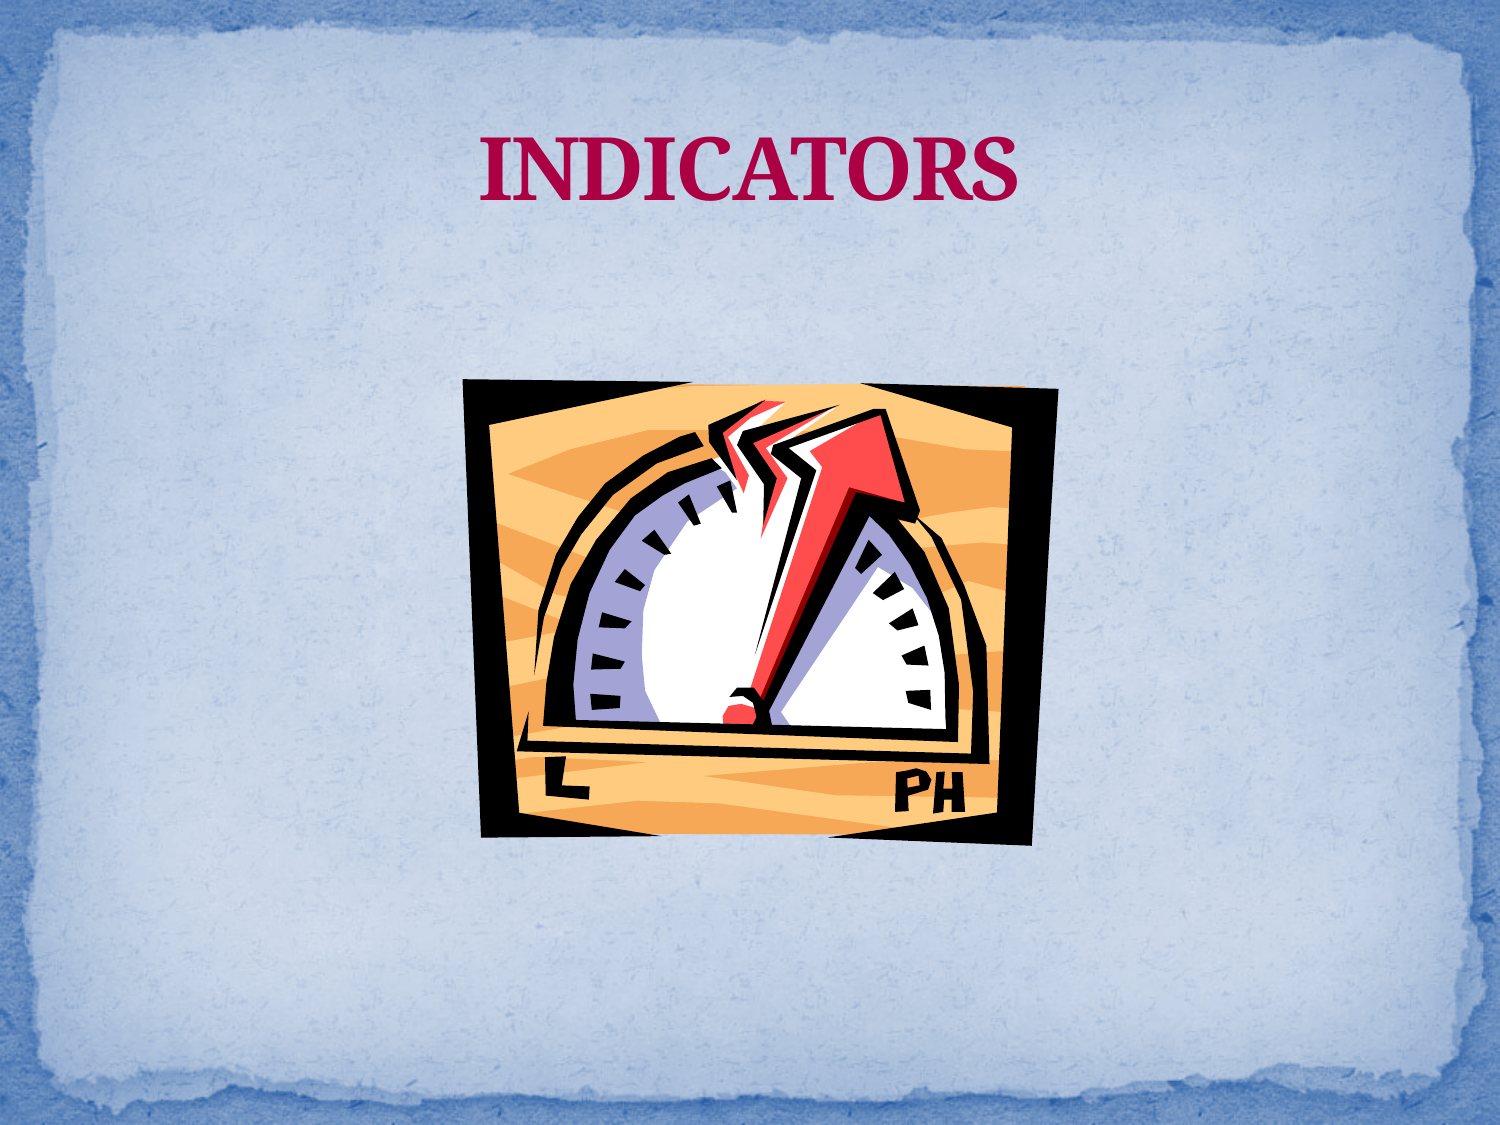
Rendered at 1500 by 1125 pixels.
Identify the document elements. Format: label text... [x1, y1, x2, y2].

picture [462, 374, 1063, 851]
title INDICATORS [74, 24, 1425, 225]
